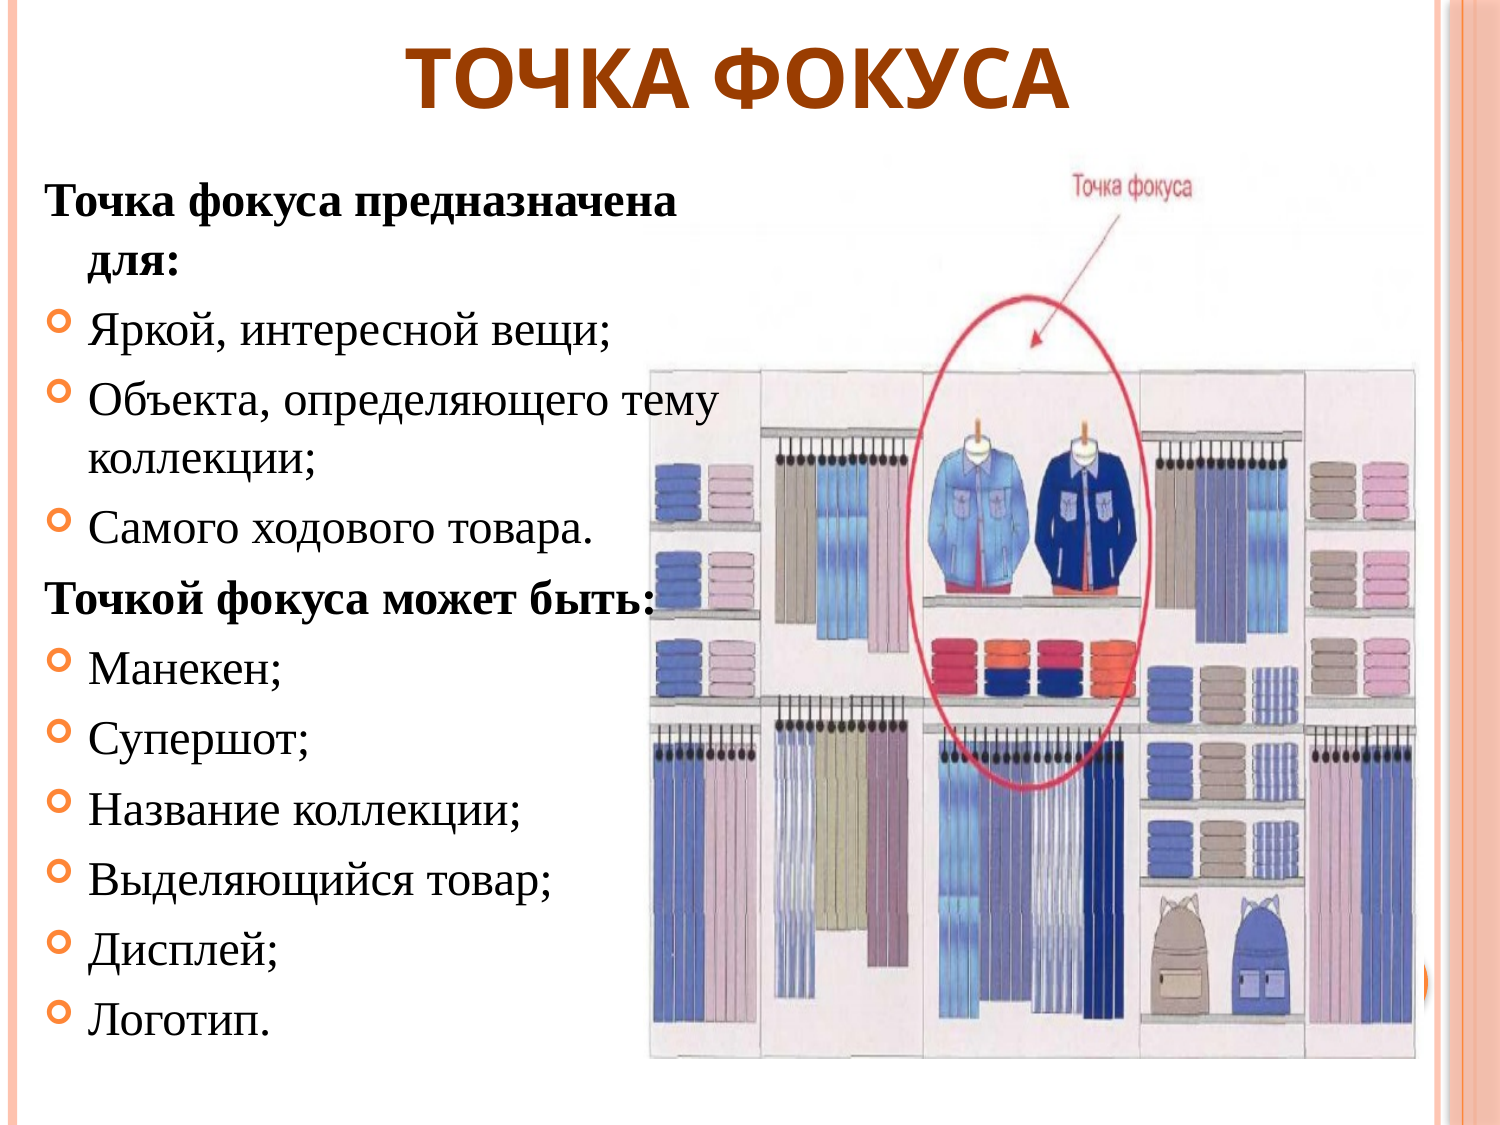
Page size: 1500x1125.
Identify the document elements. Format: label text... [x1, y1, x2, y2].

list Точка фокуса предназначена для: Яркой, интересной вещи; Объекта, определяющего тему коллекции; Самого ходового товара. Точкой фокуса может быть: Манекен; Супершот; Название коллекции; Выделяющийся товар; Дисплей; Логотип. [29, 160, 638, 1062]
picture [643, 148, 1424, 1060]
title Точка фокуса [75, 45, 1400, 160]
